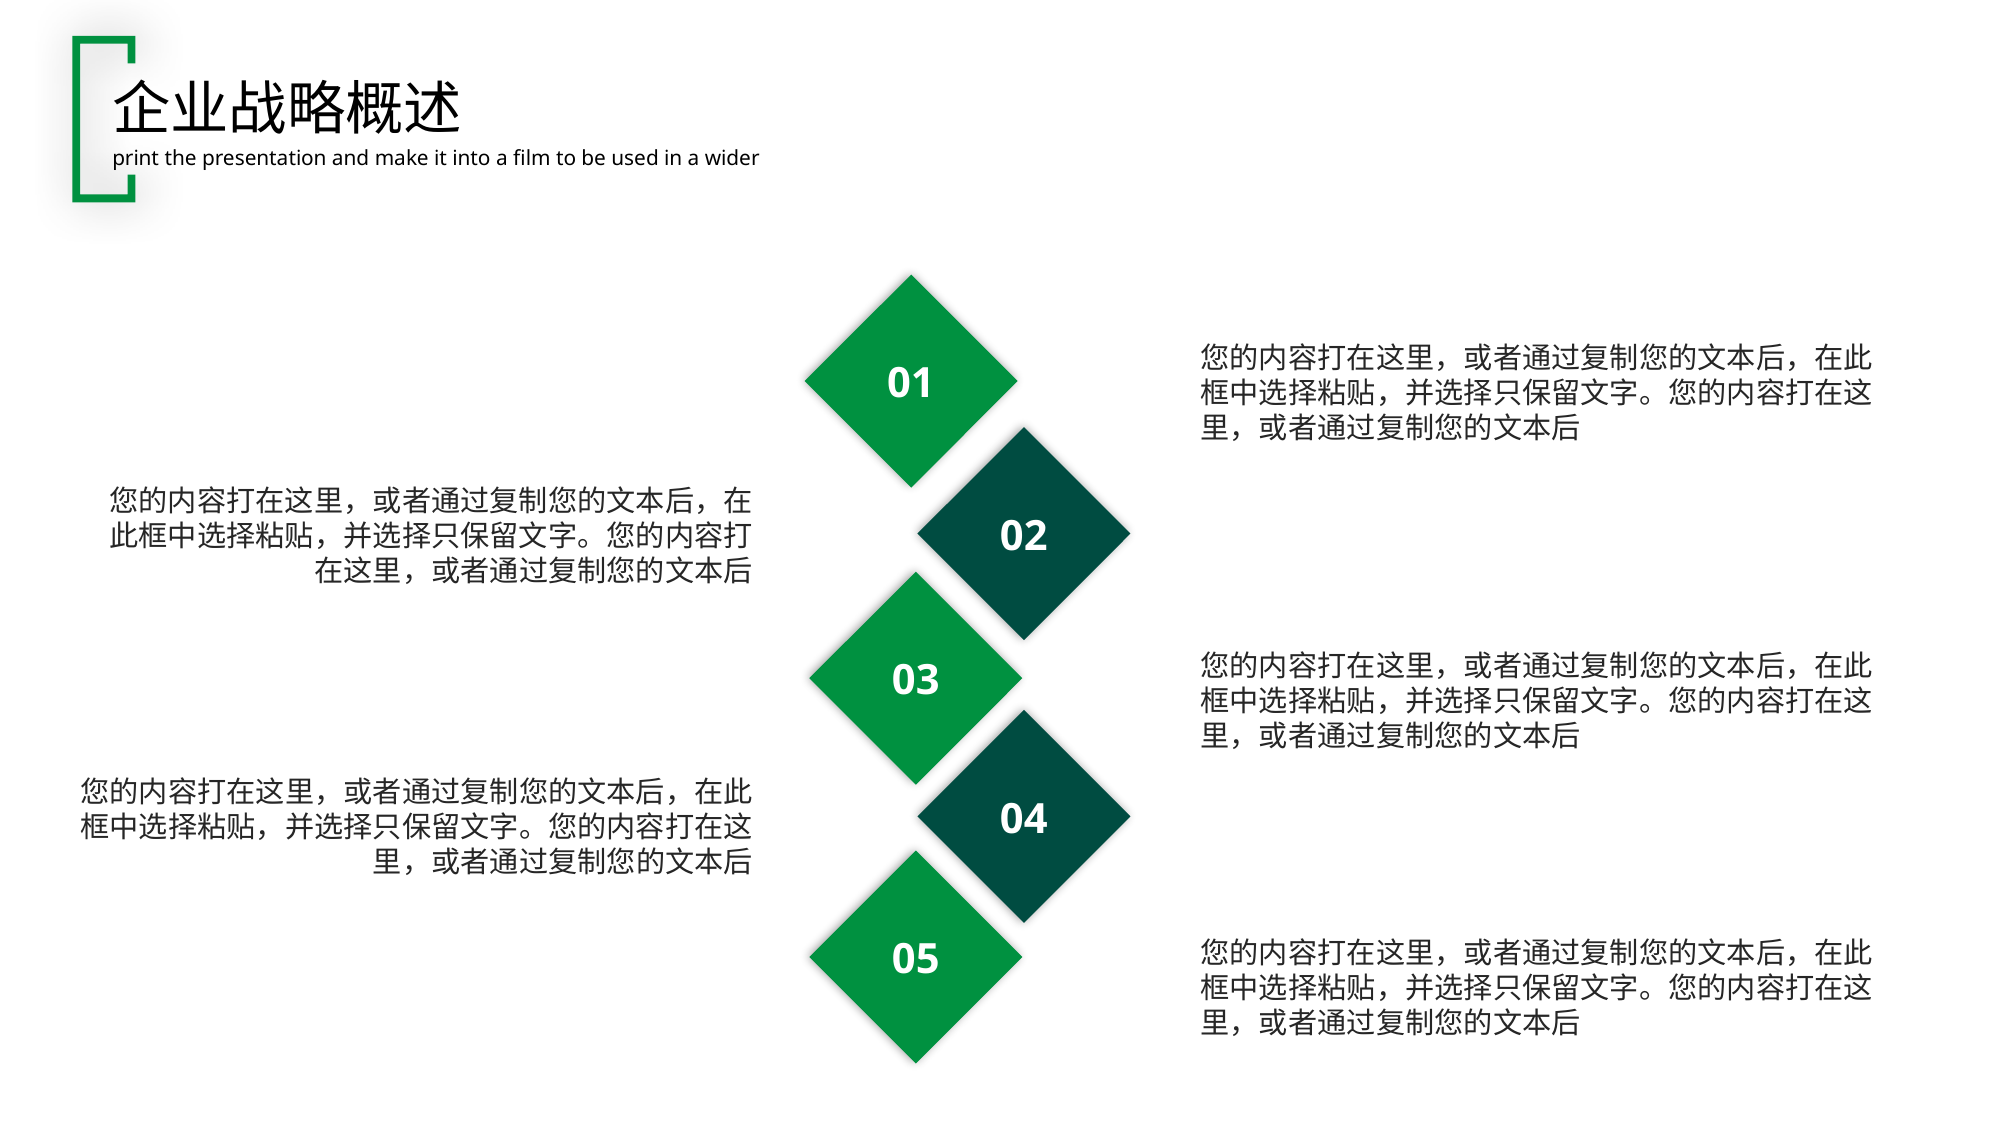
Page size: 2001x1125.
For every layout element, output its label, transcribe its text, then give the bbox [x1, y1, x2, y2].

text_box 03 [807, 570, 1024, 787]
text_box 您的内容打在这里，或者通过复制您的文本后，在此框中选择粘贴，并选择只保留文字。您的内容打在这里，或者通过复制您的文本后 [91, 475, 768, 595]
text_box 04 [915, 708, 1132, 925]
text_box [72, 35, 862, 203]
text_box 您的内容打在这里，或者通过复制您的文本后，在此框中选择粘贴，并选择只保留文字。您的内容打在这里，或者通过复制您的文本后 [1185, 640, 1896, 760]
text_box 05 [807, 849, 1024, 1065]
text_box 您的内容打在这里，或者通过复制您的文本后，在此框中选择粘贴，并选择只保留文字。您的内容打在这里，或者通过复制您的文本后 [1185, 332, 1896, 453]
text_box 您的内容打在这里，或者通过复制您的文本后，在此框中选择粘贴，并选择只保留文字。您的内容打在这里，或者通过复制您的文本后 [1185, 927, 1896, 1047]
text_box 02 [915, 425, 1132, 642]
text_box 01 [803, 273, 1020, 490]
text_box 您的内容打在这里，或者通过复制您的文本后，在此框中选择粘贴，并选择只保留文字。您的内容打在这里，或者通过复制您的文本后 [54, 765, 768, 886]
